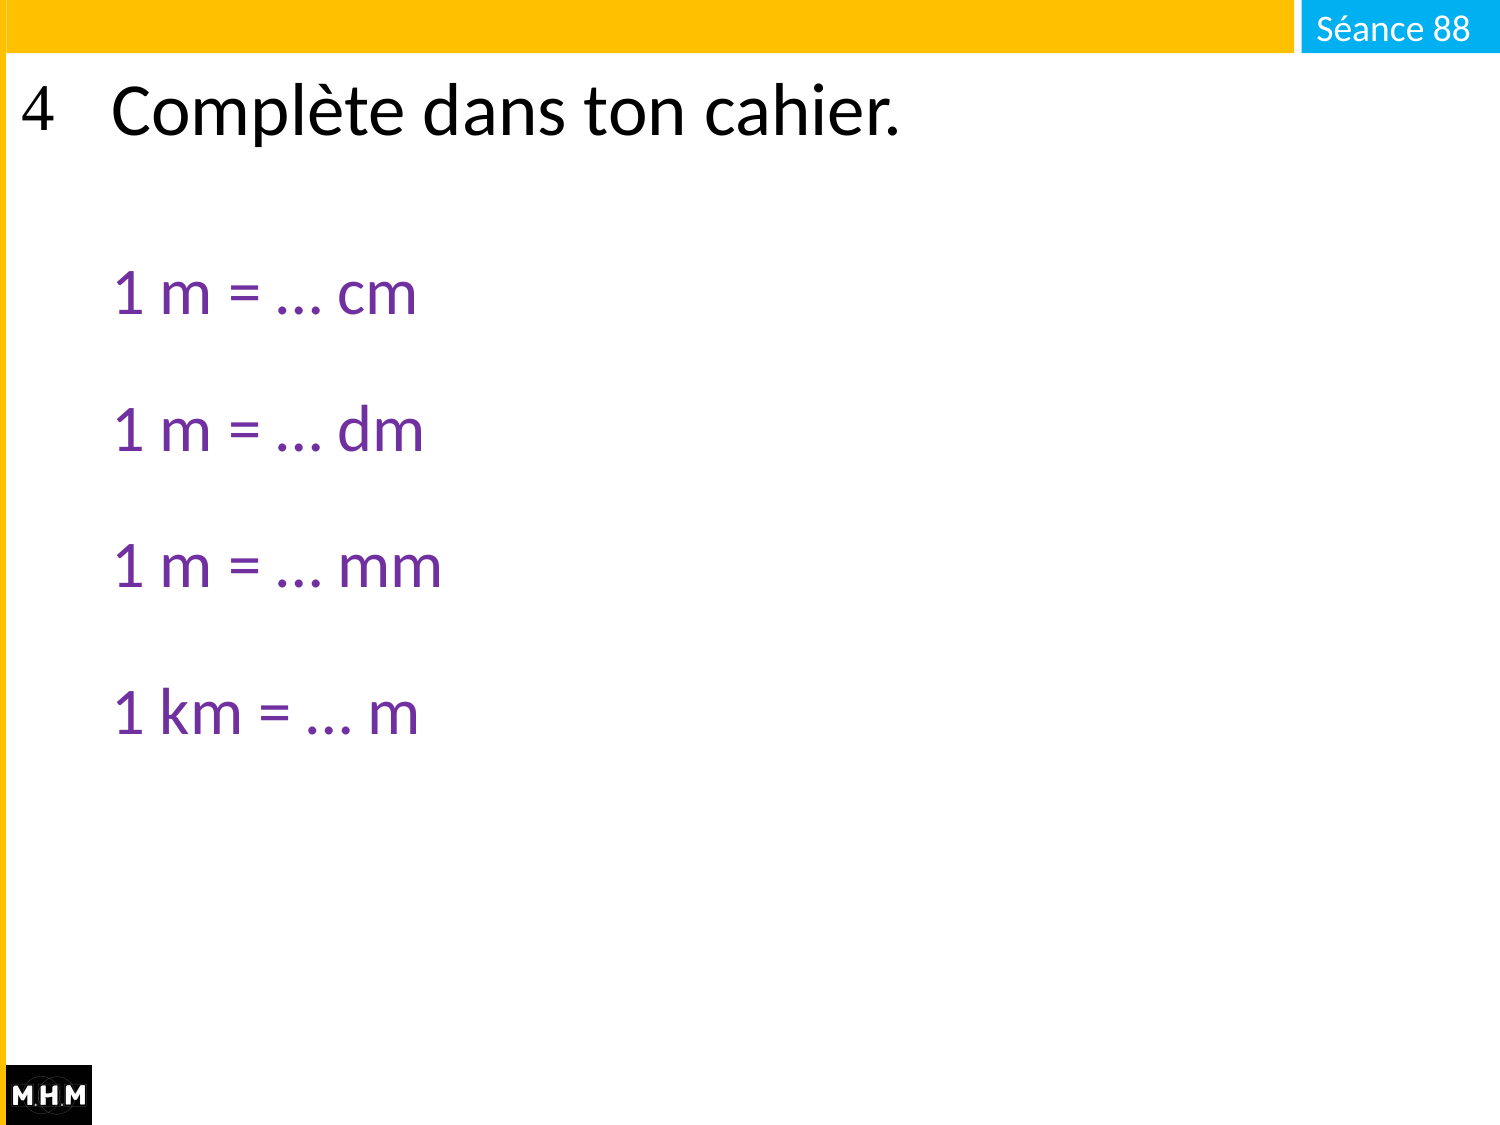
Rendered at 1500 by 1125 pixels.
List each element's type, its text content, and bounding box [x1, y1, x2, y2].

text_box 1 km = … m [96, 660, 856, 755]
picture [6, 1065, 92, 1125]
title Complète dans ton cahier. [96, 60, 1434, 163]
text_box 1 m = … cm [96, 240, 856, 336]
text_box 1 m = … mm [96, 513, 856, 609]
text_box 1 m = … dm [96, 377, 856, 472]
